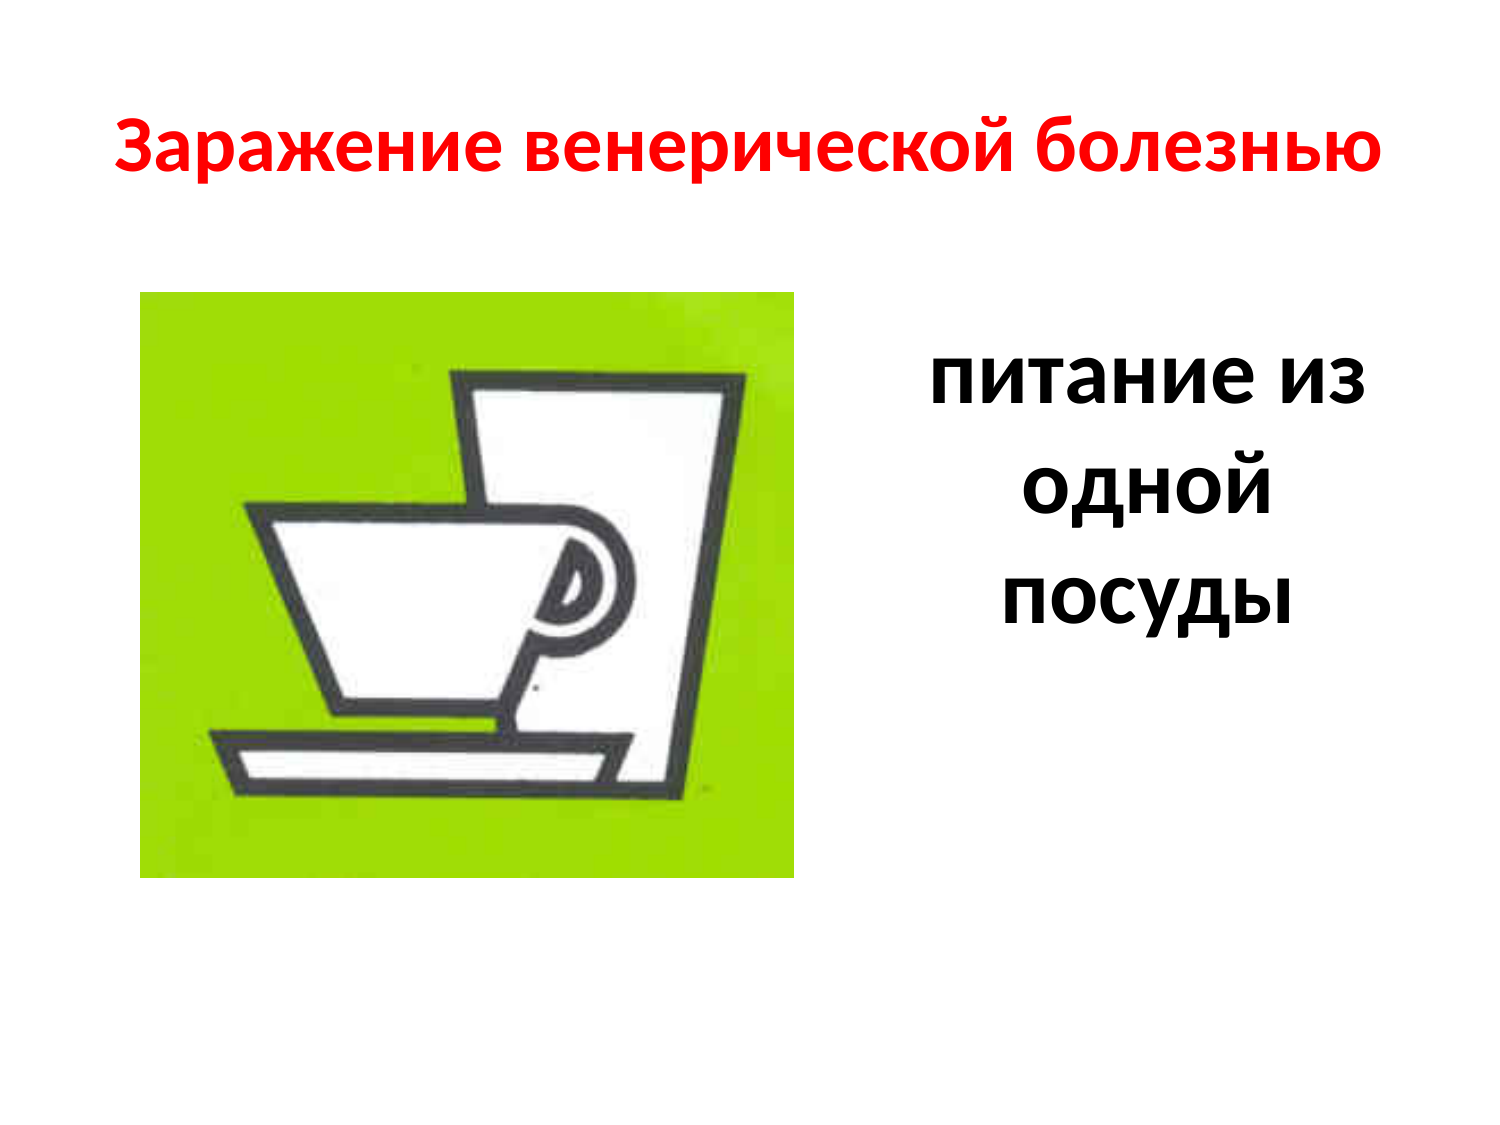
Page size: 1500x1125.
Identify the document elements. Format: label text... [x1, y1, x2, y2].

title Заражение венерической болезнью [74, 44, 1426, 233]
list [140, 292, 794, 878]
text_box питание из одной посуды [855, 304, 1442, 650]
